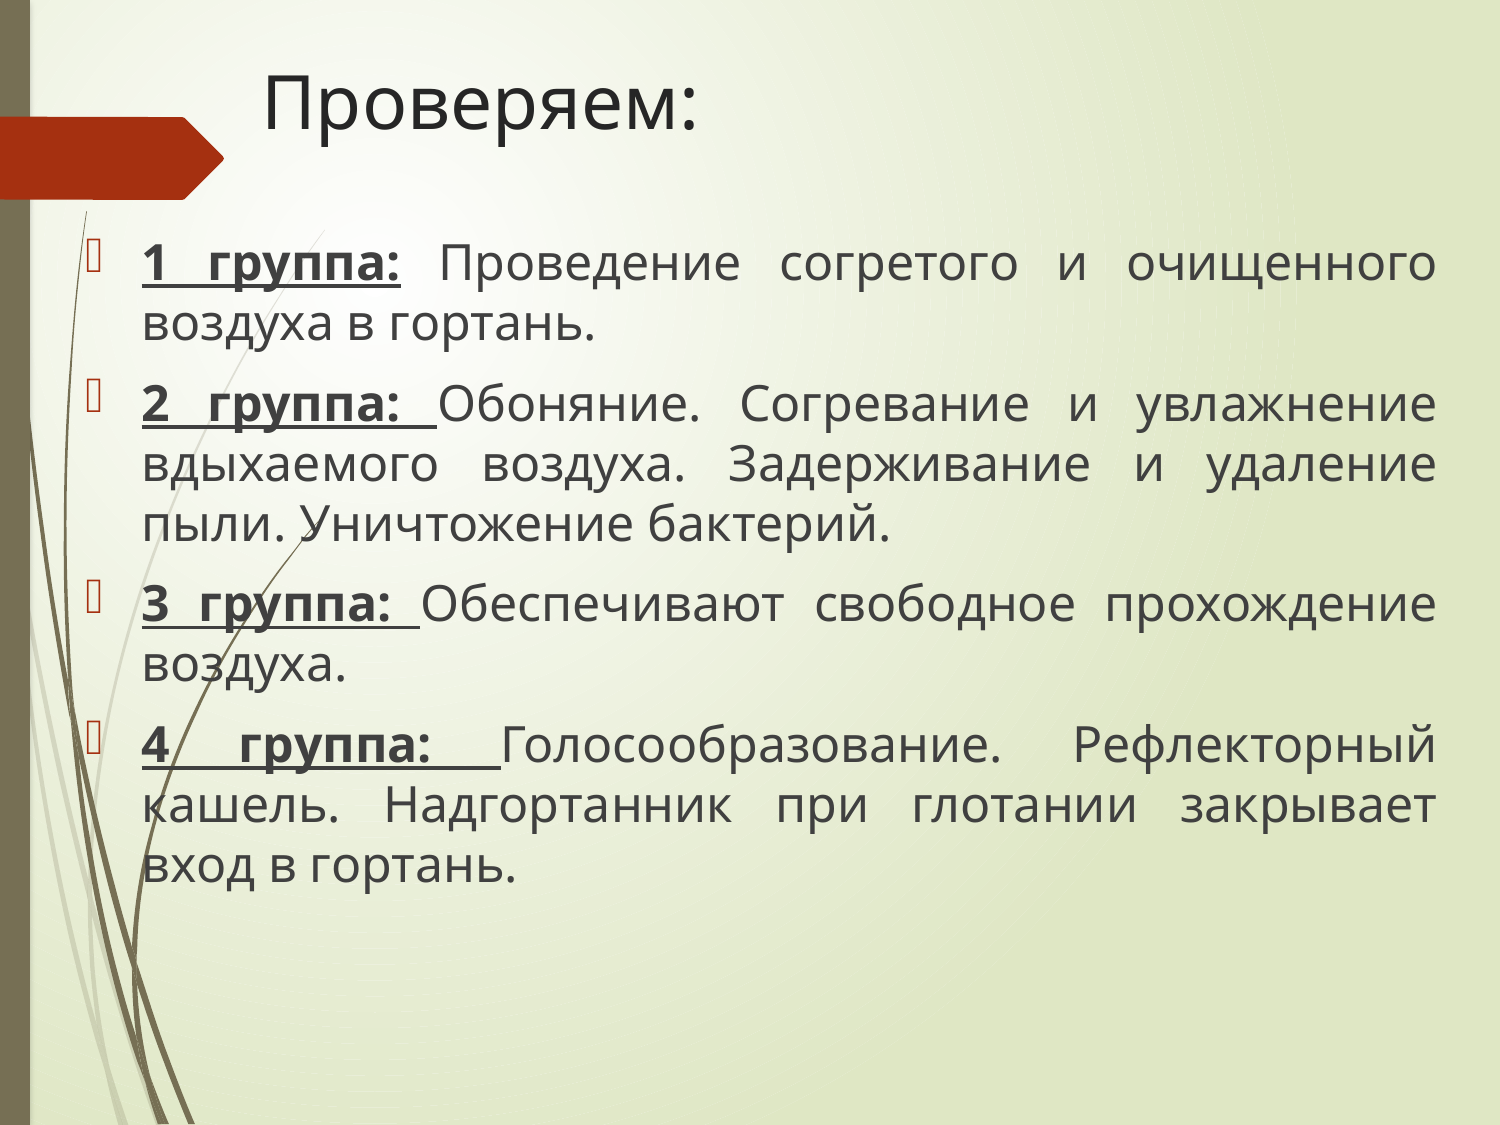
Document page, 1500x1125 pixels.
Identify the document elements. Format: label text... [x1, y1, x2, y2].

list 1 группа: Проведение согретого и очищенного воздуха в гортань. 2 группа: Обоняние. Согревание и увлажнение вдыхаемого воздуха. Задерживание и удаление пыли. Уничтожение бактерий. 3 группа: Обеспечивают свободное прохождение воздуха. 4 группа: Голосообразование. Рефлекторный кашель. Надгортанник при глотании закрывает вход в гортань. [70, 222, 1454, 970]
title Проверяем: [246, 46, 1400, 211]
